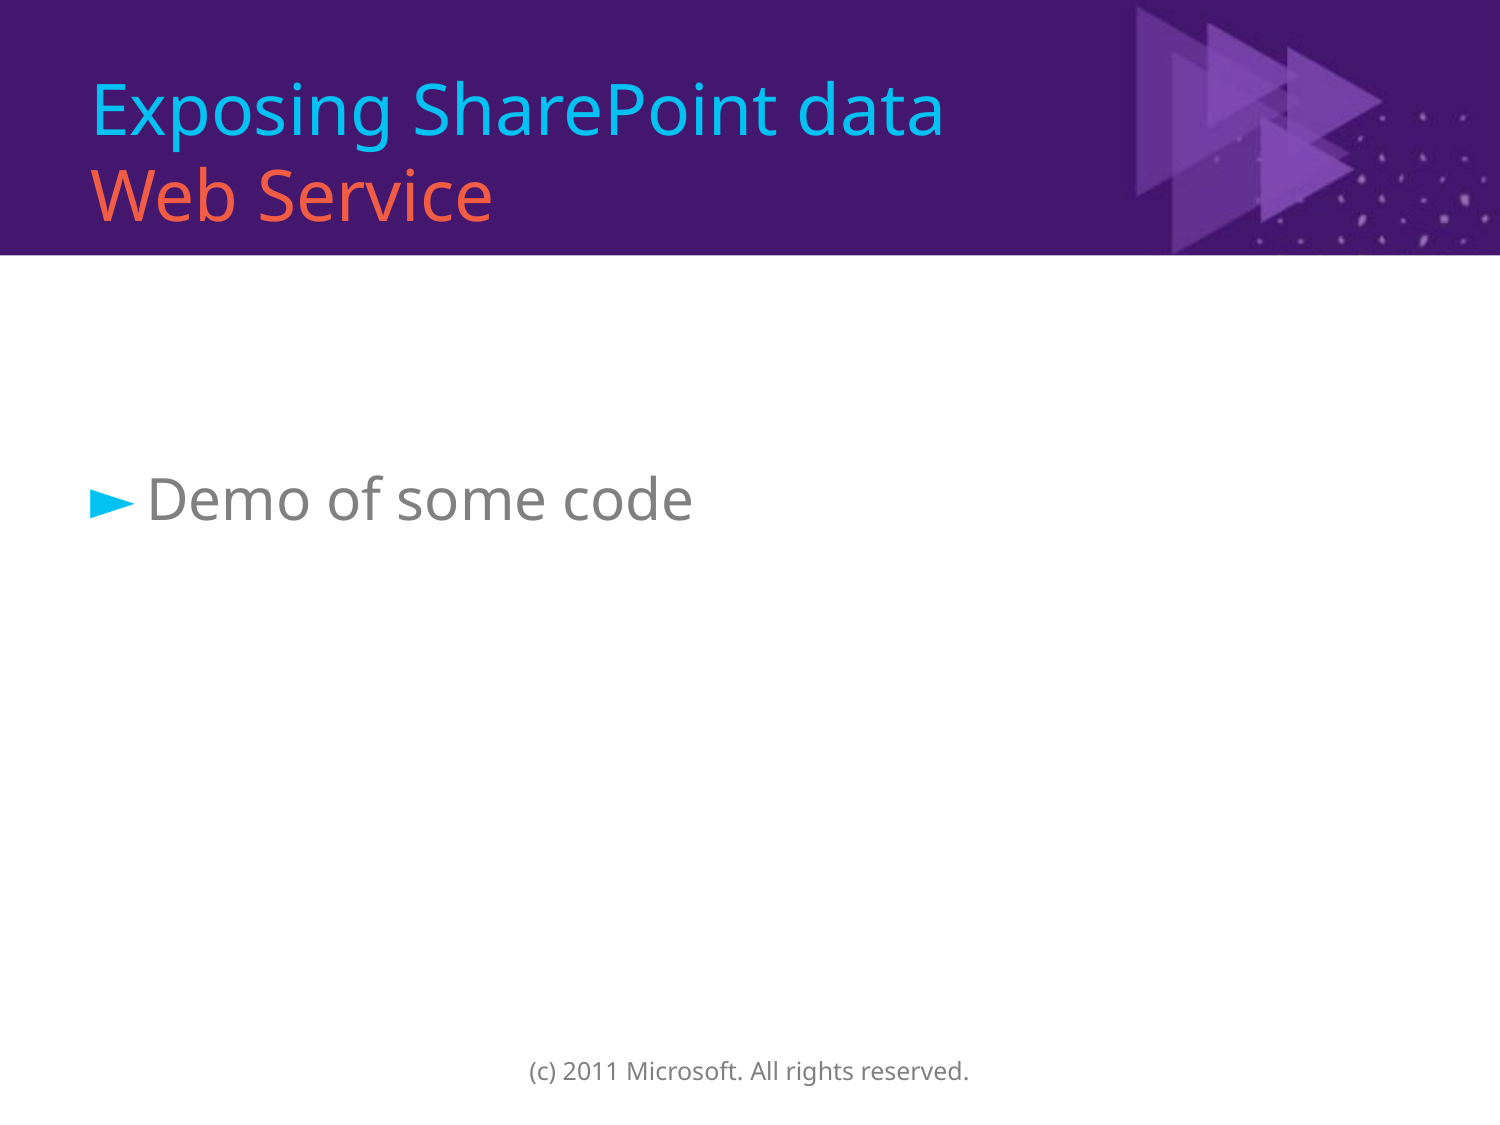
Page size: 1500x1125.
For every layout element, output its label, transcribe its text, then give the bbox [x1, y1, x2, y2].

title Exposing SharePoint data Web Service [75, 56, 1425, 244]
picture [0, 0, 1500, 255]
list Demo of some code [75, 373, 1425, 1005]
footer (c) 2011 Microsoft. All rights reserved. [512, 1042, 988, 1103]
